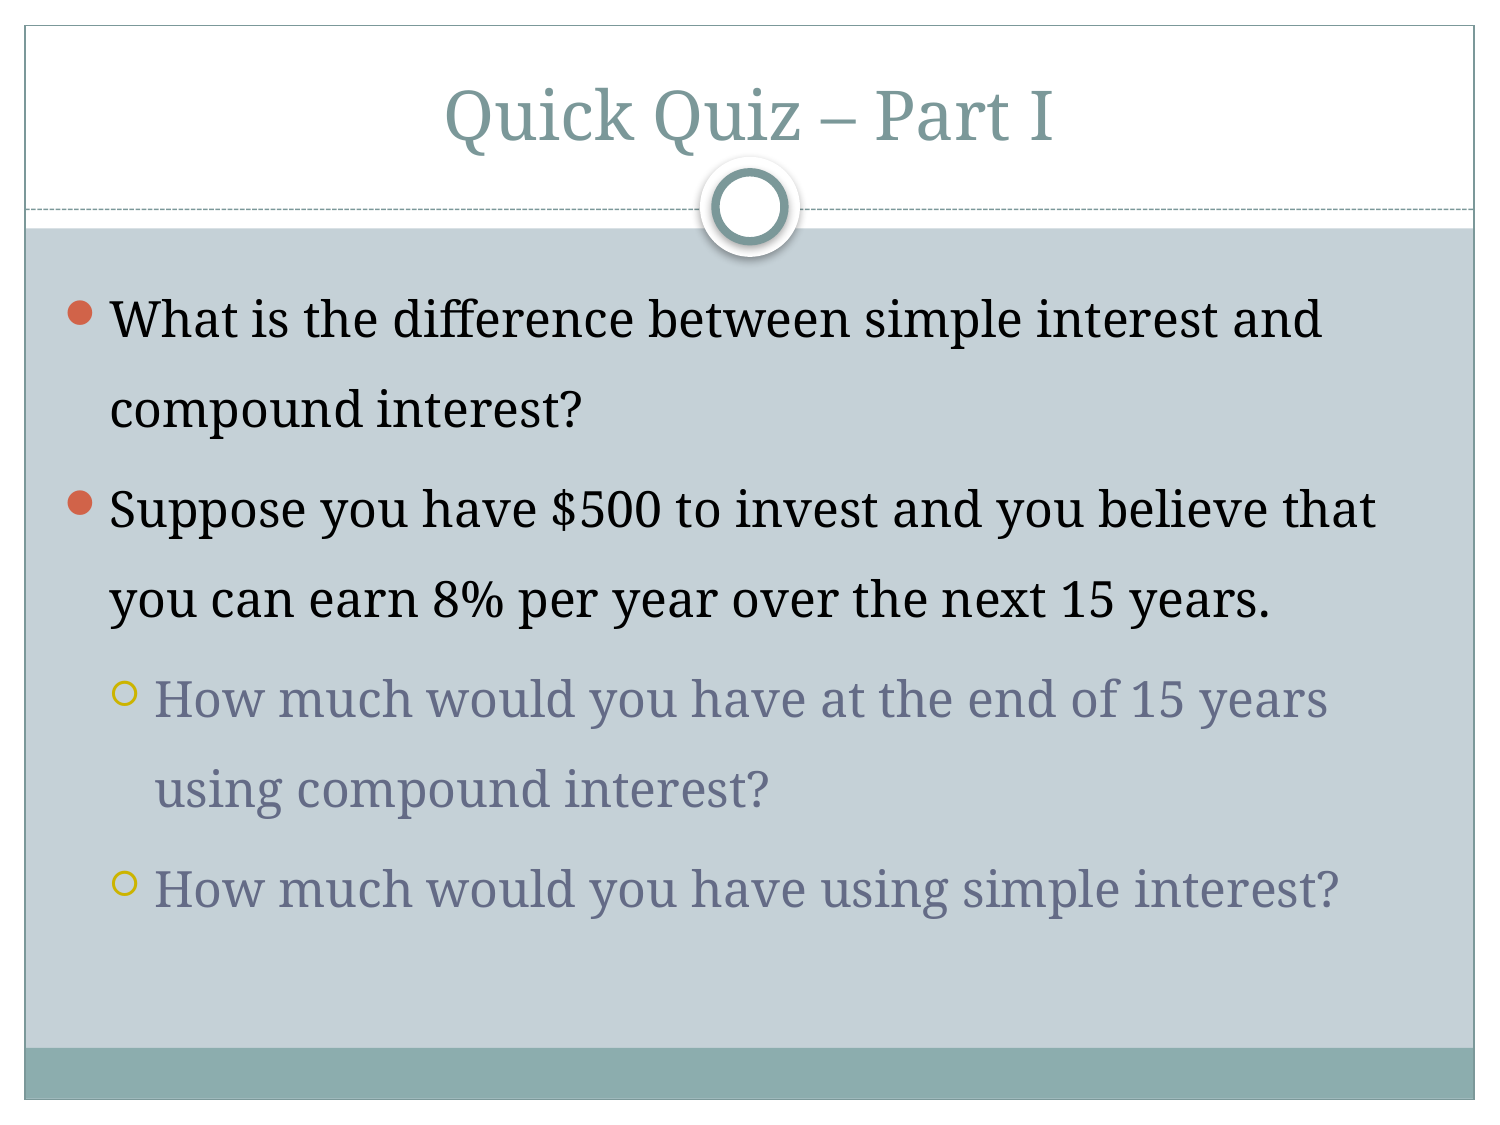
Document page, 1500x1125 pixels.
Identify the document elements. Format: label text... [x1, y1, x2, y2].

list What is the difference between simple interest and compound interest? Suppose you have $500 to invest and you believe that you can earn 8% per year over the next 15 years. How much would you have at the end of 15 years using compound interest? How much would you have using simple interest? [49, 250, 1445, 1001]
title Quick Quiz – Part I [49, 37, 1450, 162]
